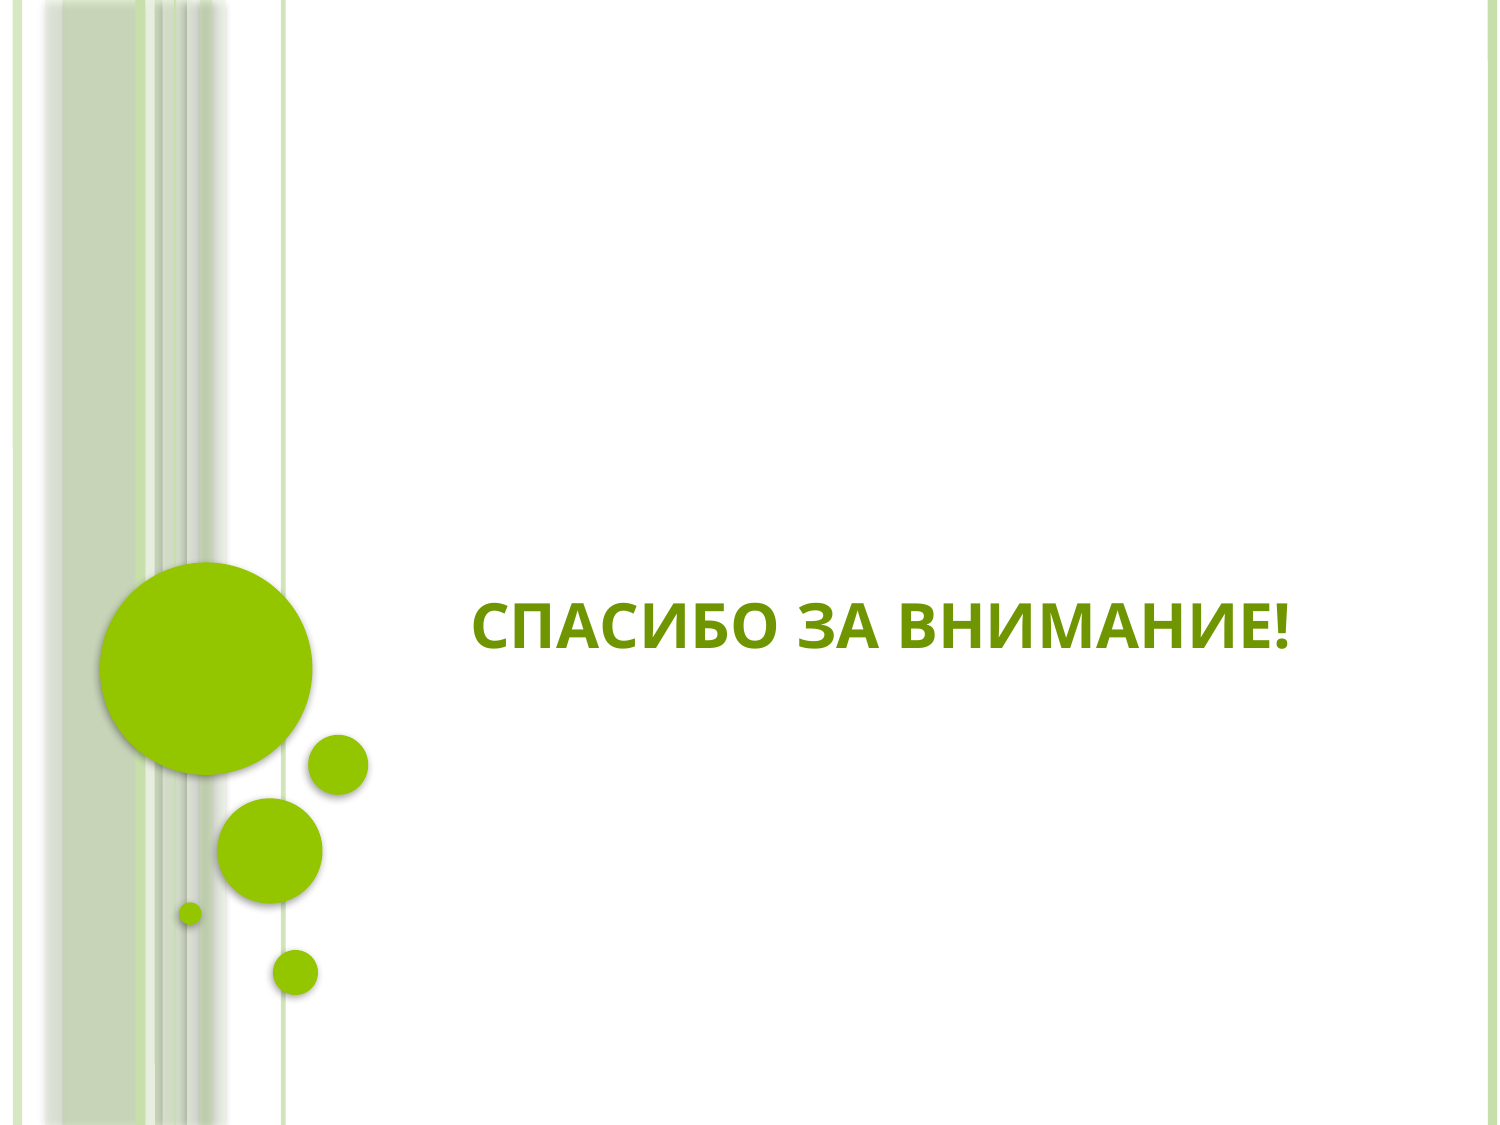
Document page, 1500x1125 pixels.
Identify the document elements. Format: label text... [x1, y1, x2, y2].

title СПАСИБО ЗА ВНИМАНИЕ! [375, 302, 1388, 669]
